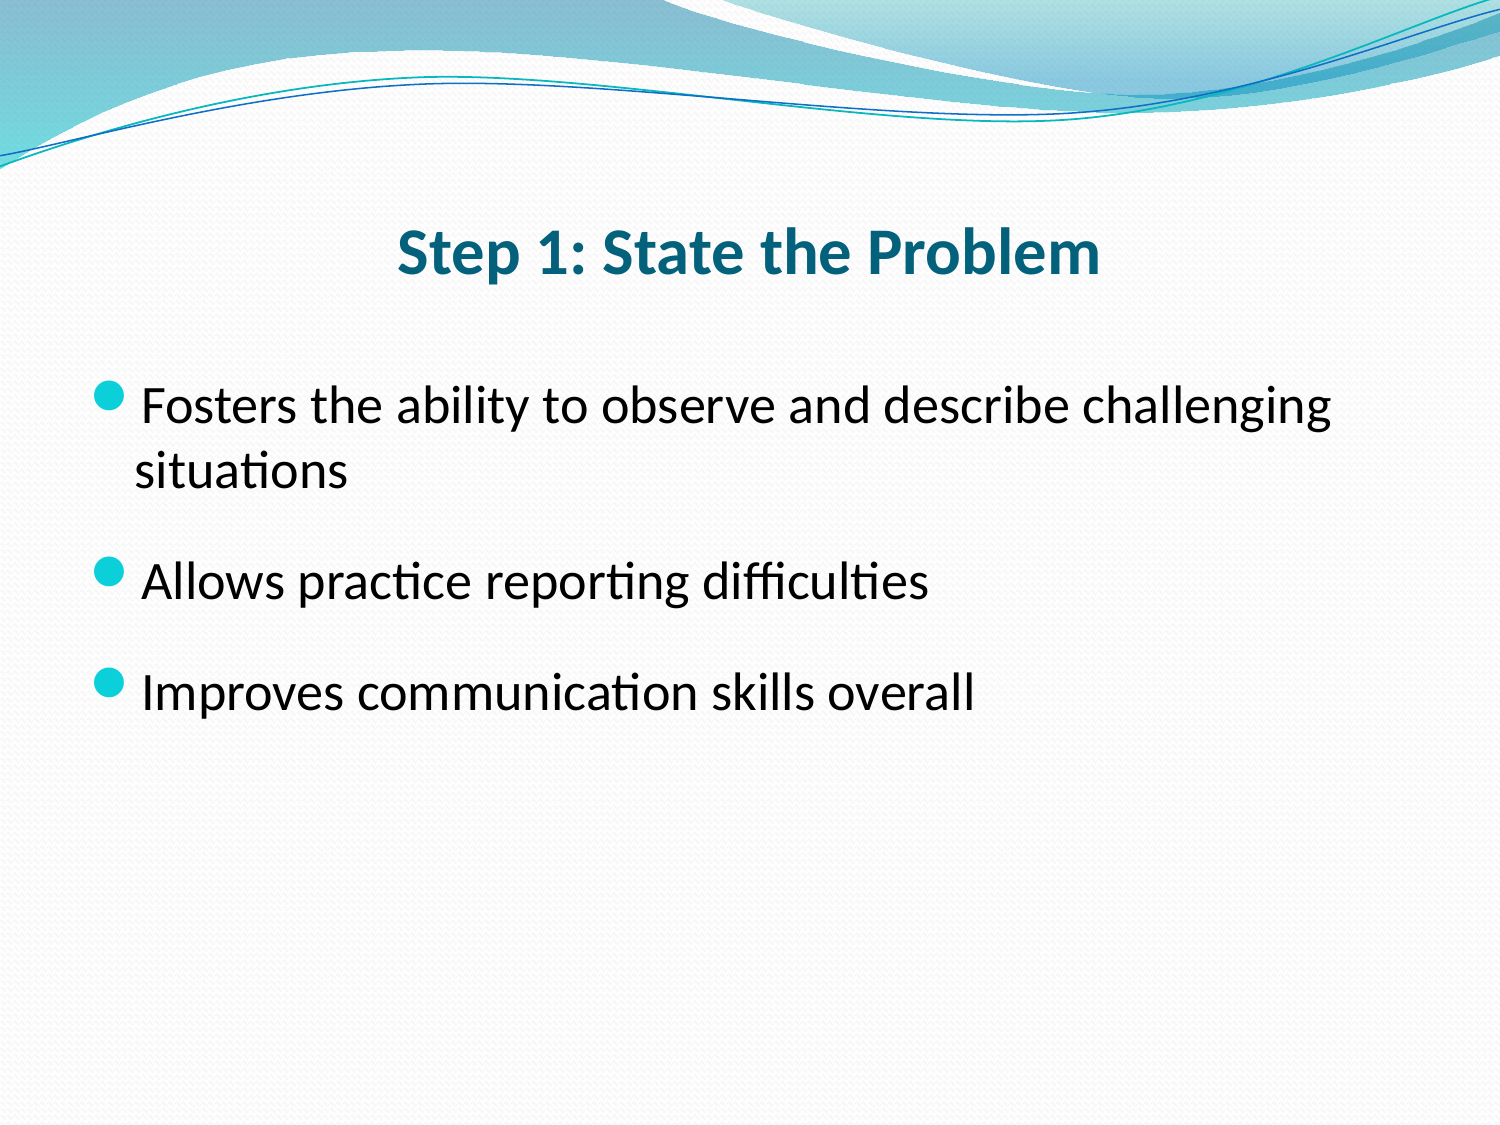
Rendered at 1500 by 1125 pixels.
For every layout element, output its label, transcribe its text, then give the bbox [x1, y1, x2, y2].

list Fosters the ability to observe and describe challenging situations Allows practice reporting difficulties Improves communication skills overall [75, 362, 1425, 1038]
title Step 1: State the Problem [75, 115, 1425, 288]
